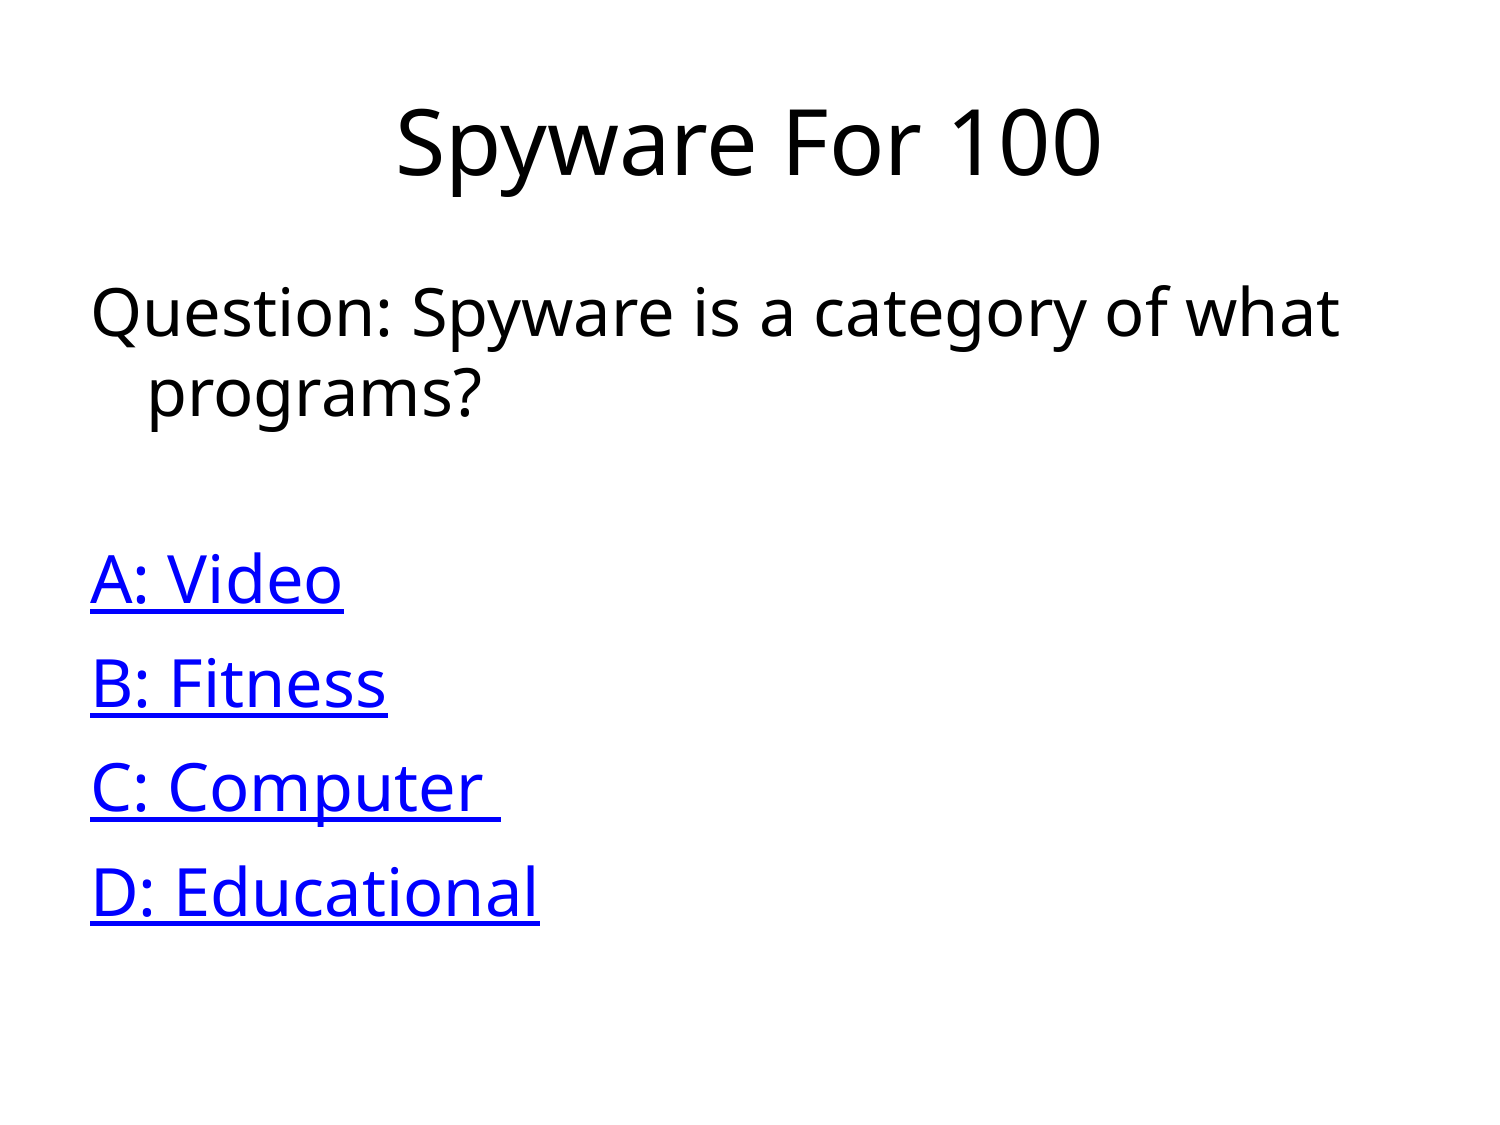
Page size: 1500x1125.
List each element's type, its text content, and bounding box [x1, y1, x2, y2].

title Spyware For 100 [75, 45, 1425, 233]
list Question: Spyware is a category of what programs? A: Video B: Fitness C: Computer D: Educational [75, 262, 1425, 1005]
